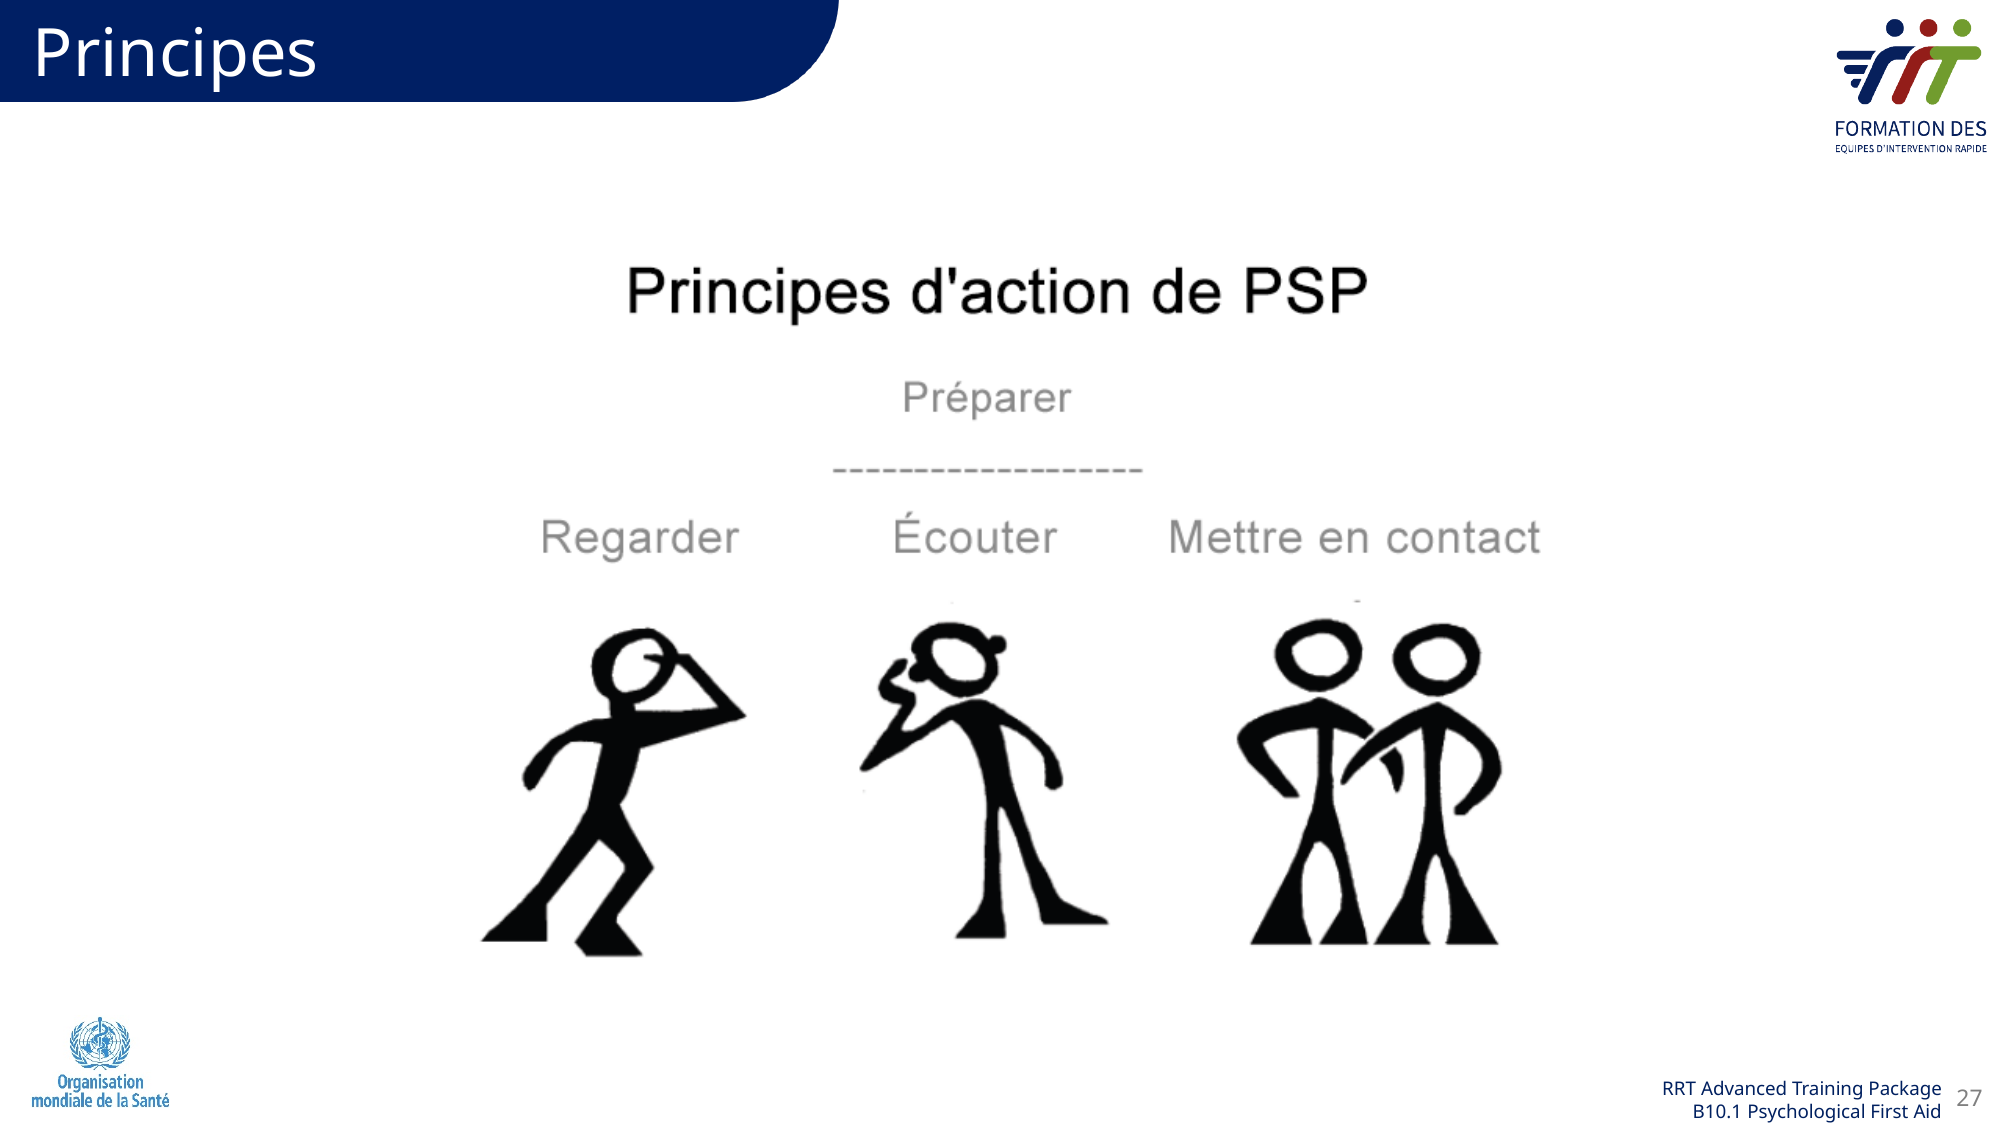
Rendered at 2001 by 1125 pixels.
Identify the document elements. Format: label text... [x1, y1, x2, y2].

picture [30, 1015, 170, 1108]
picture [1835, 18, 1987, 154]
picture [456, 237, 1544, 977]
title Principes [24, 1, 612, 109]
picture [0, 0, 839, 102]
